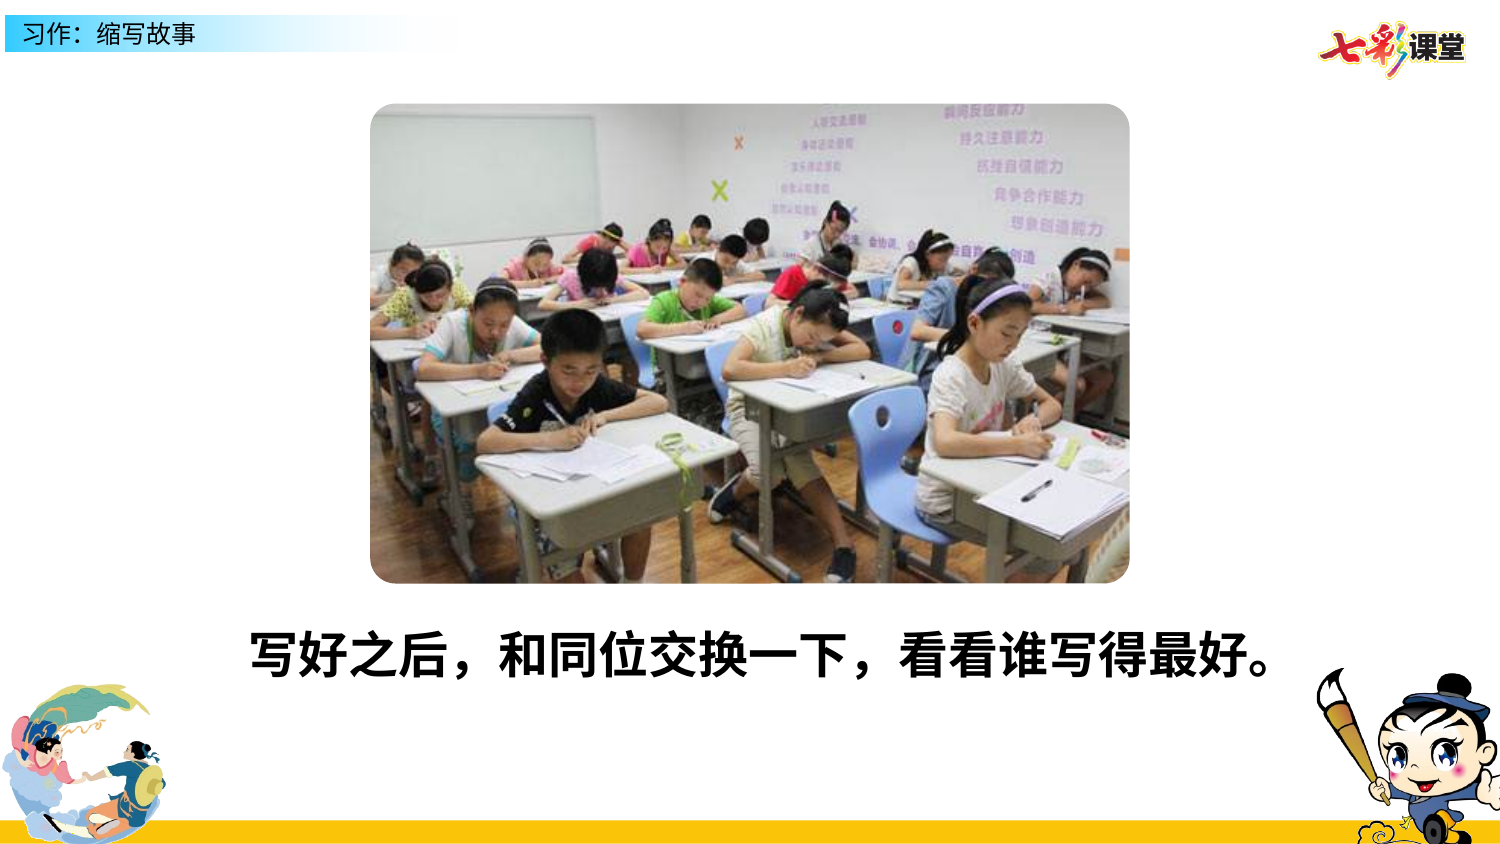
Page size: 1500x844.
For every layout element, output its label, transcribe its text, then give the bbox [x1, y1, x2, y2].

picture [1316, 668, 1500, 844]
picture [369, 103, 1130, 584]
picture [0, 667, 187, 844]
picture [1316, 20, 1468, 80]
text_box 写好之后，和同位交换一下，看看谁写得最好。 [236, 618, 1314, 690]
